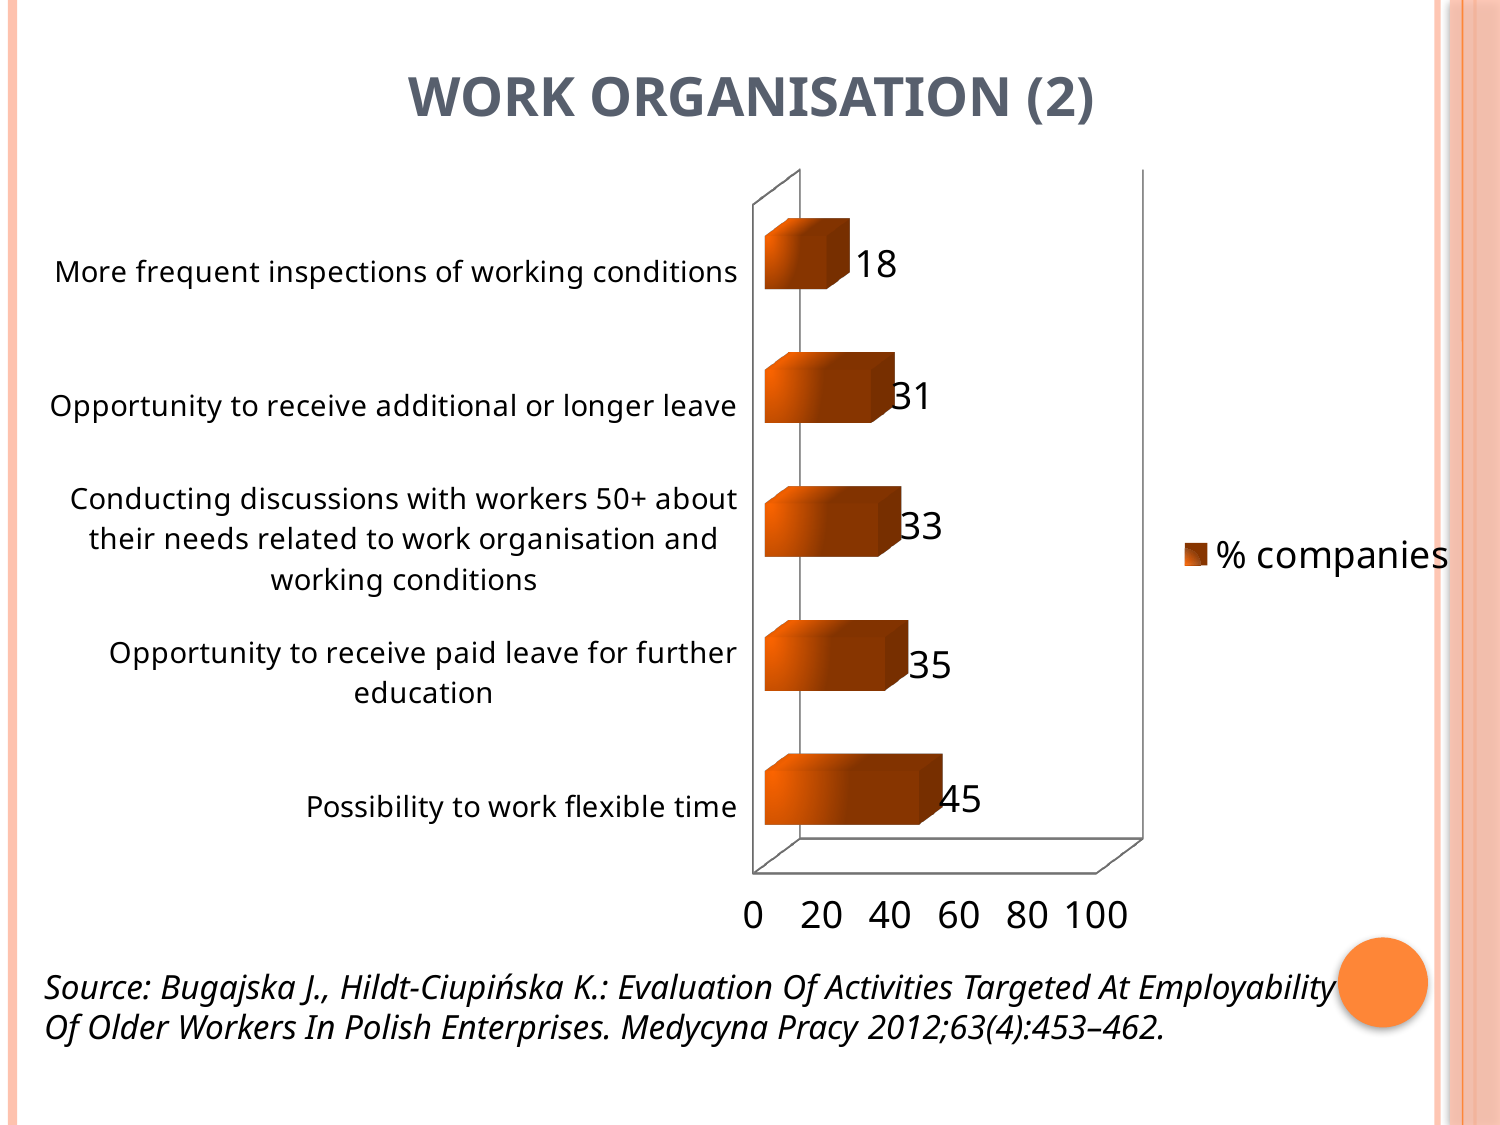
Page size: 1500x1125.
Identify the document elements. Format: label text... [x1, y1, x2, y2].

text_box Source: Bugajska J., Hildt-Ciupińska K.: Evaluation Of Activities Targeted At Employability Of Older Workers In Polish Enterprises. Medycyna Pracy 2012;63(4):453–462. [29, 959, 1353, 1054]
text_box Work organisation (2) [76, 54, 1427, 139]
chart [40, 148, 1474, 960]
